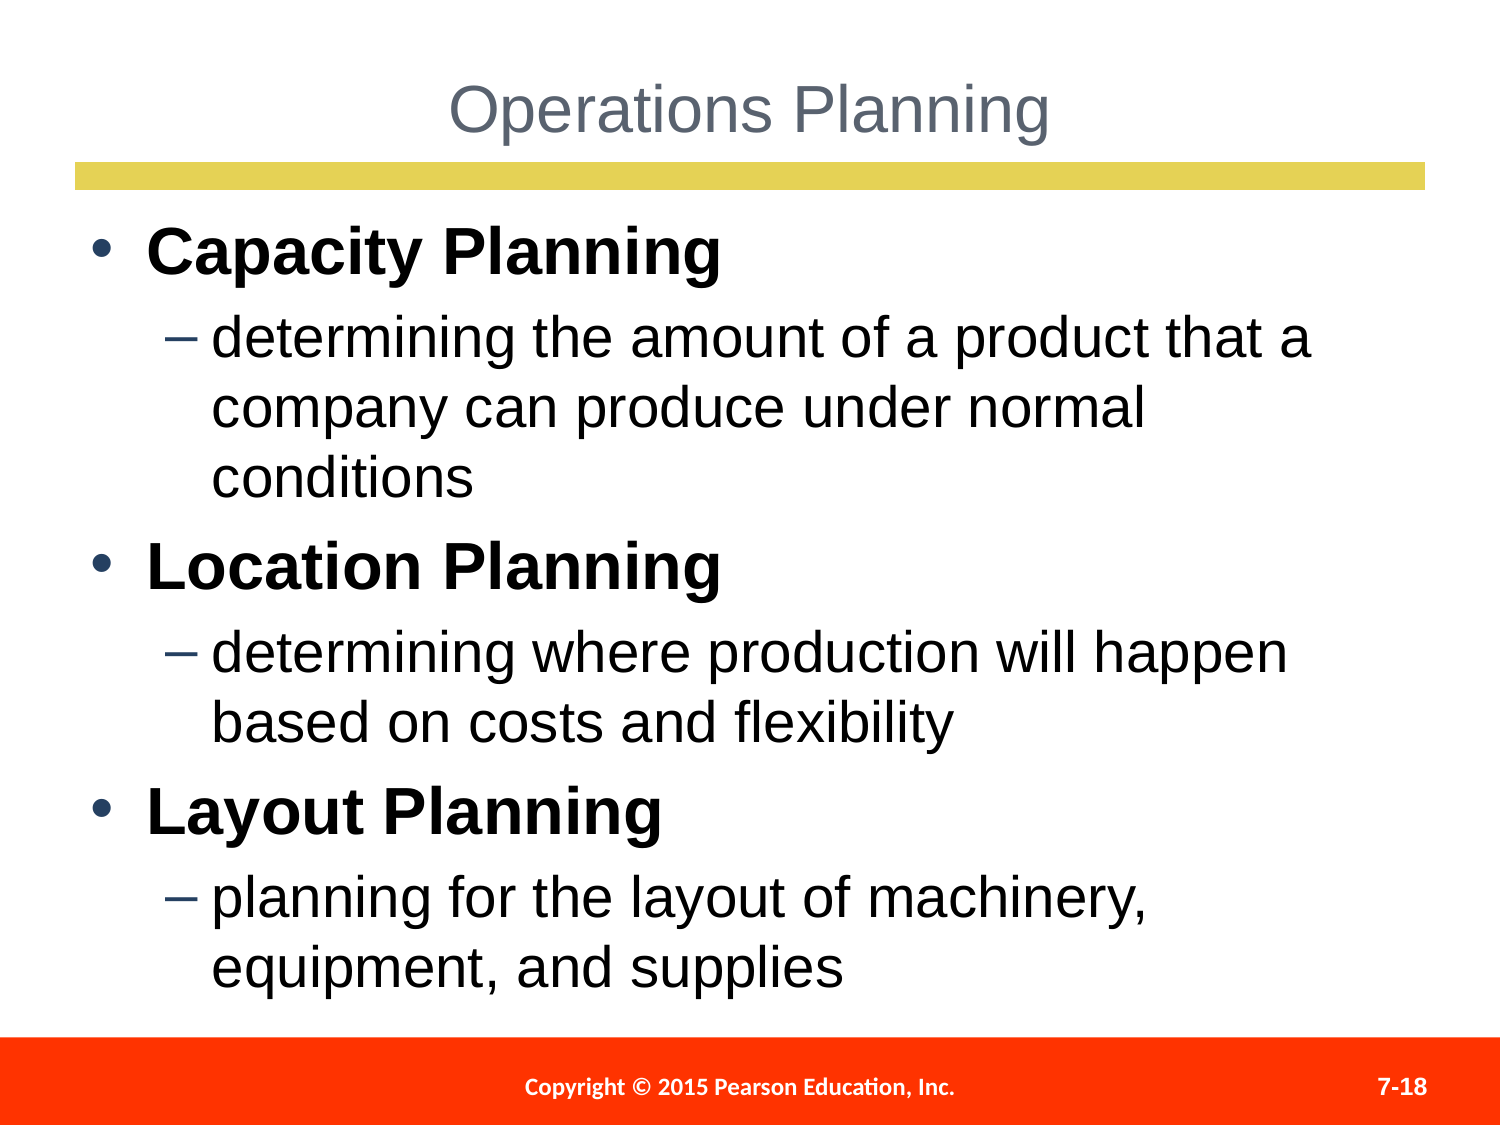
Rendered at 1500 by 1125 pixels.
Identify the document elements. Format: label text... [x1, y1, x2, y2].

list Capacity Planning determining the amount of a product that a company can produce under normal conditions Location Planning determining where production will happen based on costs and flexibility Layout Planning planning for the layout of machinery, equipment, and supplies [74, 199, 1426, 1006]
title Operations Planning [74, 12, 1426, 199]
